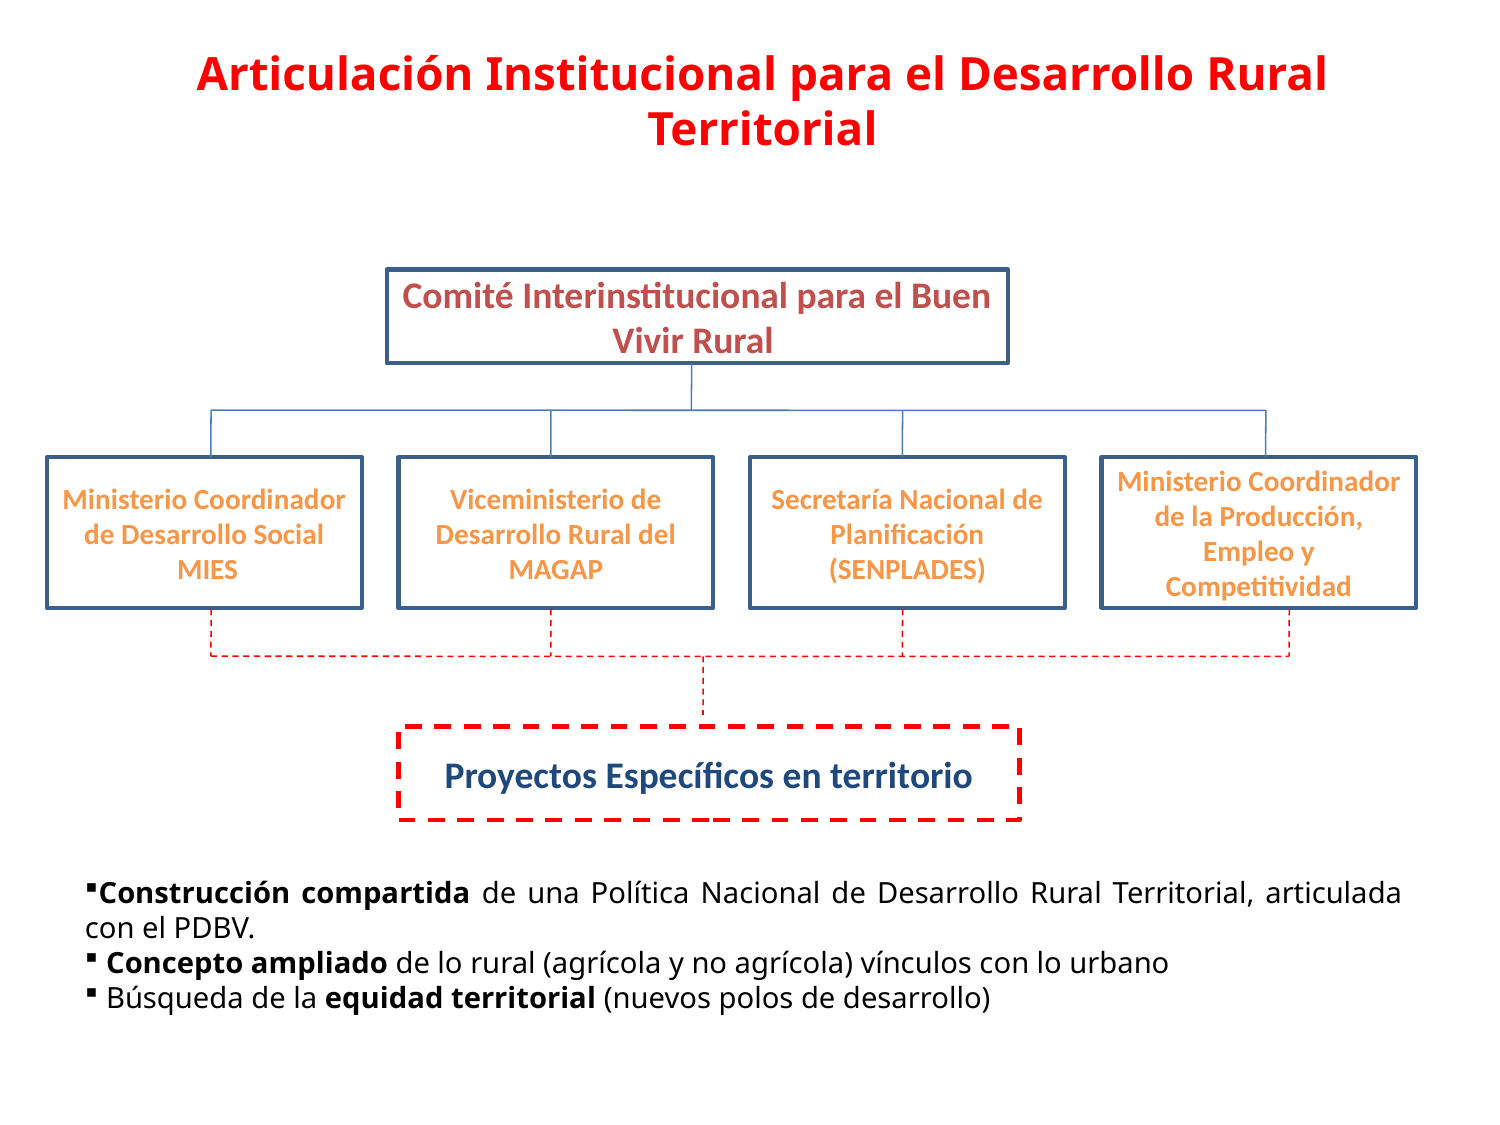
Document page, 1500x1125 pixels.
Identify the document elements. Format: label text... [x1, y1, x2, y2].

list [75, 222, 1425, 1005]
text_box Comité Interinstitucional para el Buen Vivir Rural [385, 267, 1010, 365]
text_box Construcción compartida de una Política Nacional de Desarrollo Rural Territorial, articulada con el PDBV. Concepto ampliado de lo rural (agrícola y no agrícola) vínculos con lo urbano Búsqueda de la equidad territorial (nuevos polos de desarrollo) [70, 867, 1418, 1067]
text_box Ministerio Coordinador de Desarrollo Social MIES [45, 455, 364, 610]
text_box Ministerio Coordinador de la Producción, Empleo y Competitividad [1099, 455, 1418, 610]
title Articulación Institucional para el Desarrollo Rural Territorial [87, 37, 1438, 163]
text_box Proyectos Específicos en territorio [396, 724, 1022, 822]
text_box Viceministerio de Desarrollo Rural del MAGAP [396, 455, 715, 610]
text_box Secretaría Nacional de Planificación (SENPLADES) [748, 455, 1067, 610]
